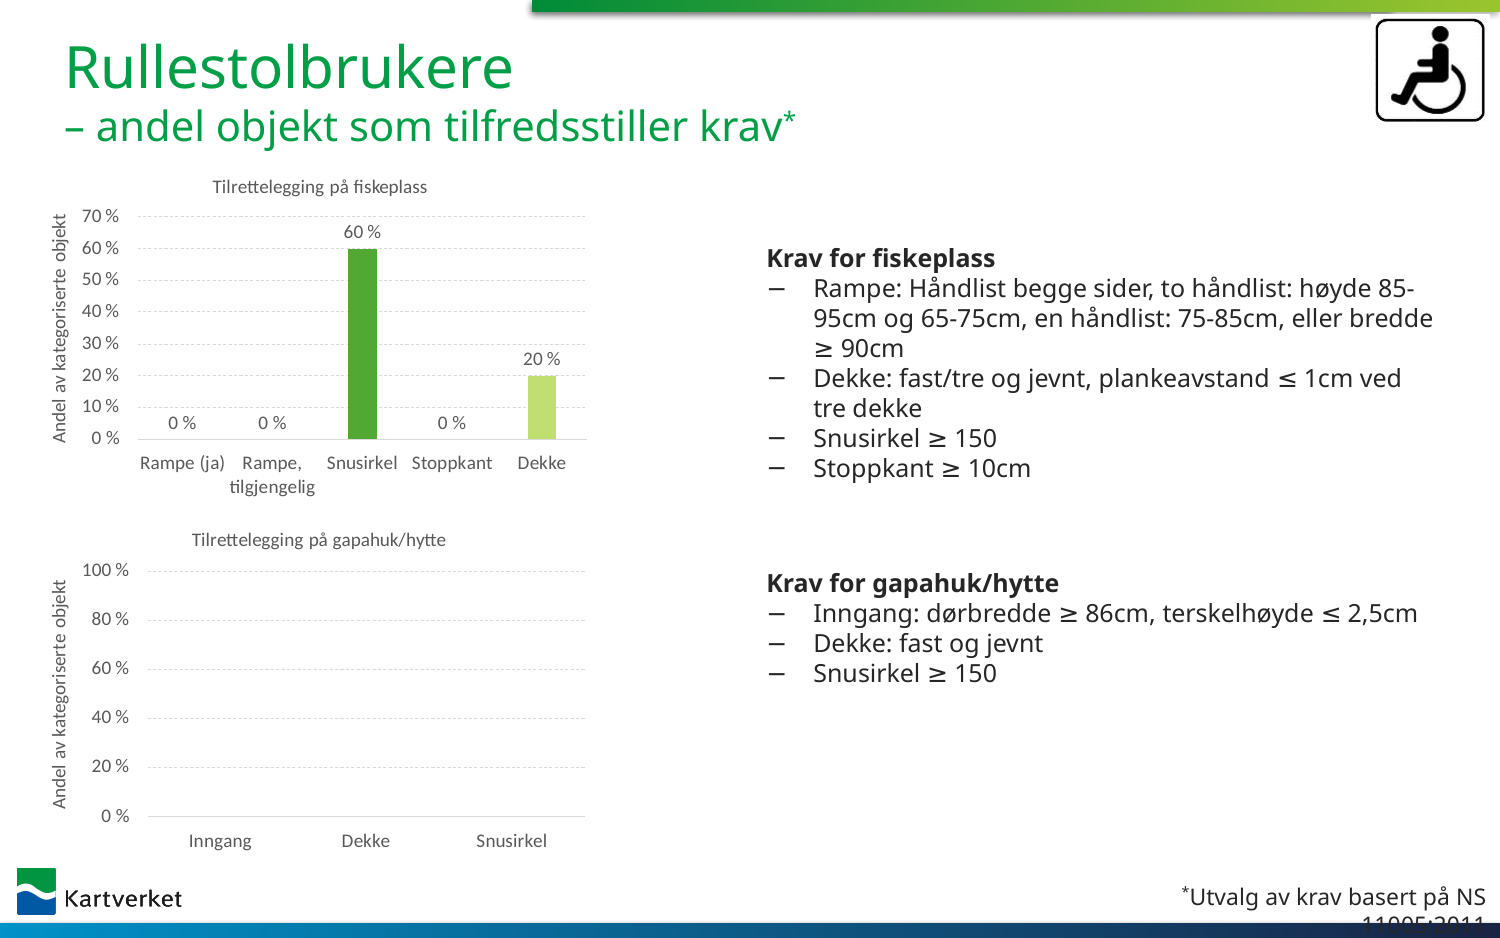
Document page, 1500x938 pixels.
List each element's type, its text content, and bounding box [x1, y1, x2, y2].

text_box *Utvalg av krav basert på NS 11005:2011 [1068, 873, 1500, 938]
picture [1371, 13, 1491, 127]
text_box Rullestolbrukere – andel objekt som tilfredsstiller krav* [49, 29, 1431, 158]
picture [41, 520, 596, 859]
text_box Krav for gapahuk/hytte Inngang: dørbredde ≥ 86cm, terskelhøyde ≤ 2,5cm Dekke: fast og jevnt Snusirkel ≥ 150 [751, 560, 1452, 695]
picture [41, 166, 598, 505]
text_box Krav for fiskeplass Rampe: Håndlist begge sider, to håndlist: høyde 85-95cm og 65-75cm, en håndlist: 75-85cm, eller bredde ≥ 90cm Dekke: fast/tre og jevnt, plankeavstand ≤ 1cm ved tre dekke Snusirkel ≥ 150 Stoppkant ≥ 10cm [751, 235, 1452, 490]
